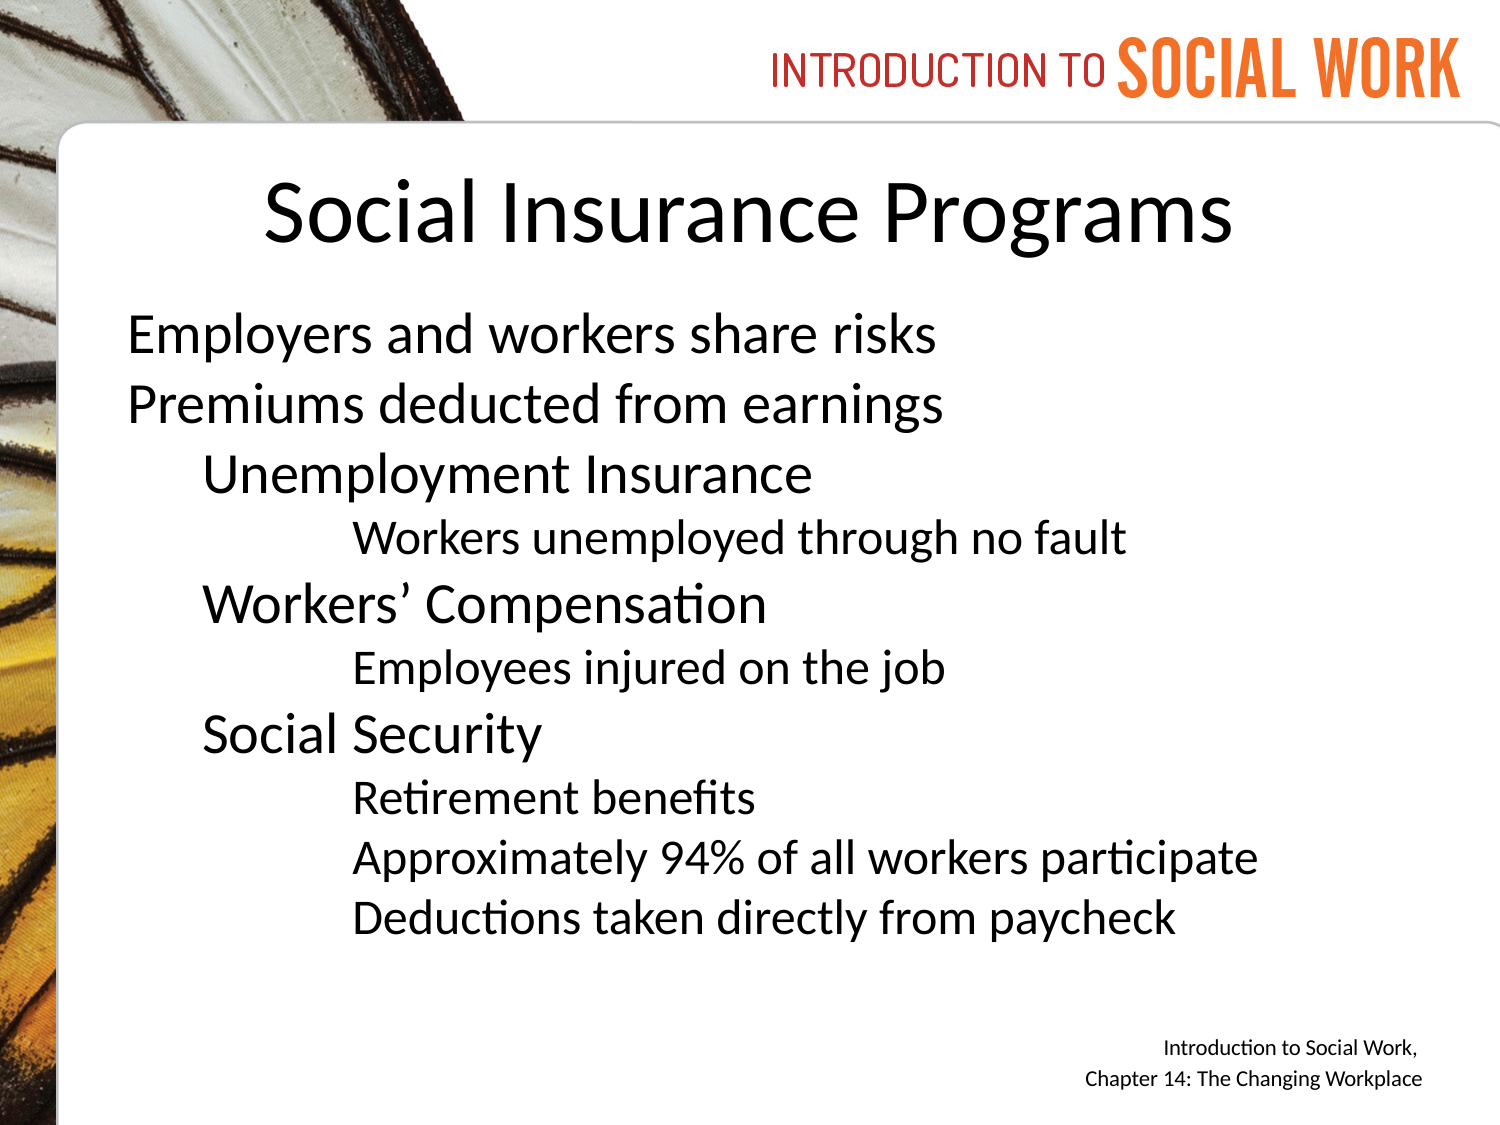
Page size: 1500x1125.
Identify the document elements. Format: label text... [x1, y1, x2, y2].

text_box Employers and workers share risks Premiums deducted from earnings Unemployment Insurance Workers unemployed through no fault Workers’ Compensation Employees injured on the job Social Security Retirement benefits Approximately 94% of all workers participate Deductions taken directly from paycheck [112, 287, 1275, 953]
title Social Insurance Programs [75, 112, 1425, 300]
list Introduction to Social Work, Chapter 14: The Changing Workplace [987, 1025, 1438, 1100]
text_box [99, 274, 1438, 1010]
picture [0, 0, 1500, 1125]
